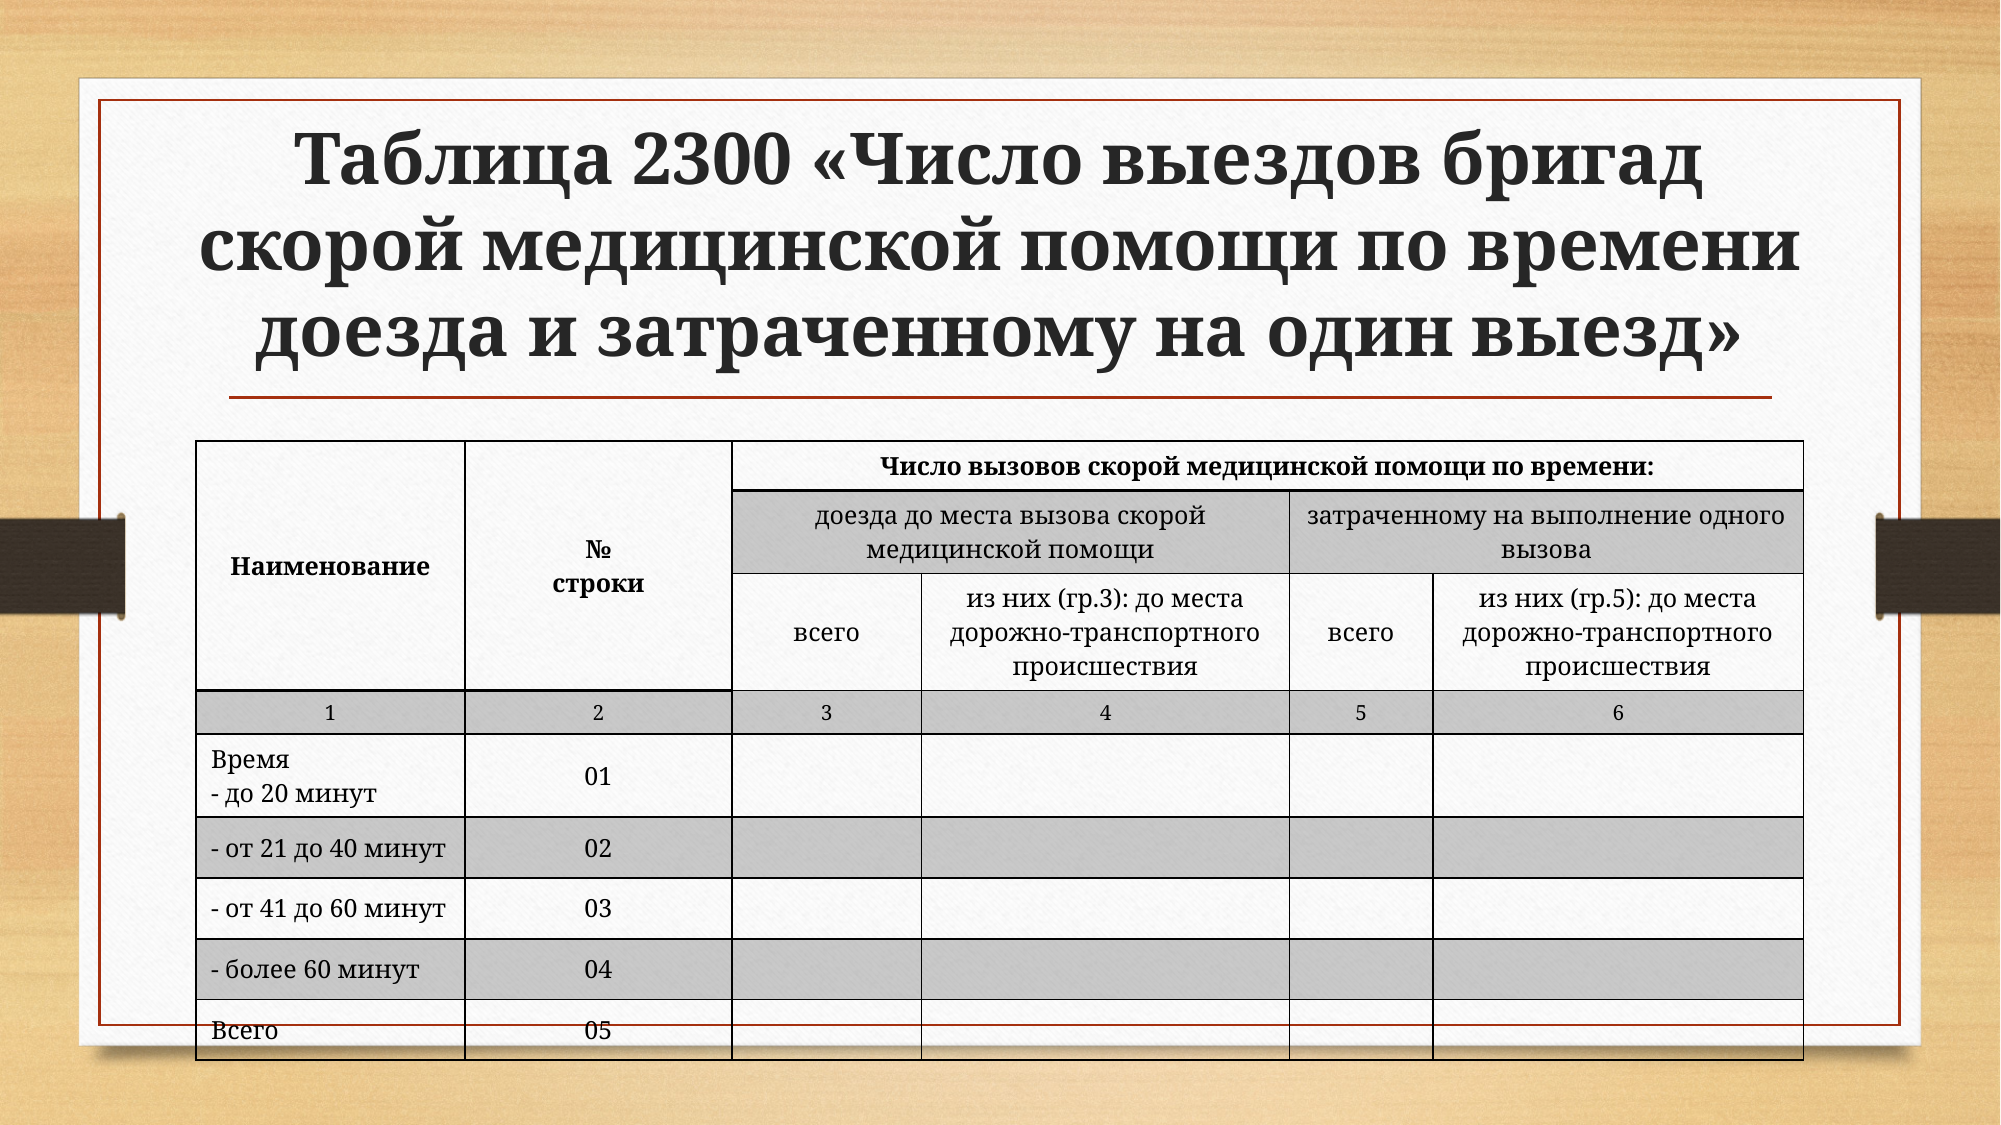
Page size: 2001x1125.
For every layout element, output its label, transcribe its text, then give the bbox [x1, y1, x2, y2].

table_cell [1434, 818, 1803, 877]
table_cell - более 60 минут [197, 940, 464, 999]
table_cell 05 [466, 1000, 731, 1059]
table_cell [922, 1000, 1289, 1059]
table_cell 02 [466, 818, 731, 877]
table_cell всего [1290, 574, 1432, 690]
table_cell [1290, 1000, 1432, 1059]
table_cell [733, 1000, 921, 1059]
table_cell 2 [466, 692, 731, 733]
table_cell 04 [466, 940, 731, 999]
table_cell [733, 940, 921, 999]
table_cell 1 [197, 692, 464, 733]
table_cell [1434, 1000, 1803, 1059]
table_cell из них (гр.5): до места дорожно-транспортного происшествия [1434, 574, 1803, 690]
table_header Число вызовов скорой медицинской помощи по времени: [733, 442, 1803, 489]
table_cell 6 [1434, 691, 1803, 733]
table_cell [733, 735, 921, 816]
table_cell Всего [197, 1000, 464, 1059]
table_cell [1290, 879, 1432, 938]
table_cell [1434, 940, 1803, 999]
table_cell [922, 735, 1289, 816]
table_cell - от 21 до 40 минут [197, 818, 464, 877]
table_header № строки [466, 442, 731, 689]
table_cell [1434, 735, 1803, 816]
table_cell [1290, 818, 1432, 877]
table_cell Время - до 20 минут [197, 735, 464, 816]
title Таблица 2300 «Число выездов бригад скорой медицинской помощи по времени доезда и затраченному на один выезд» [181, 98, 1819, 386]
table_cell 01 [466, 735, 731, 816]
table_cell [1290, 940, 1432, 999]
table_cell [1434, 879, 1803, 938]
table_cell [922, 818, 1289, 877]
table_cell всего [733, 574, 921, 690]
table_header Наименование [197, 442, 464, 689]
table_cell [1290, 735, 1432, 816]
table_cell доезда до места вызова скорой медицинской помощи [733, 492, 1289, 573]
table_cell из них (гр.3): до места дорожно-транспортного происшествия [922, 574, 1289, 690]
picture [0, 0, 2001, 1125]
table_cell 4 [922, 691, 1289, 733]
table_cell [922, 940, 1289, 999]
table_cell 3 [733, 691, 921, 733]
table_cell [922, 879, 1289, 938]
table_cell - от 41 до 60 минут [197, 879, 464, 938]
table_cell [733, 879, 921, 938]
table_cell затраченному на выполнение одного вызова [1290, 492, 1803, 573]
table_cell 5 [1290, 691, 1432, 733]
table_cell [733, 818, 921, 877]
table_cell 03 [466, 879, 731, 938]
